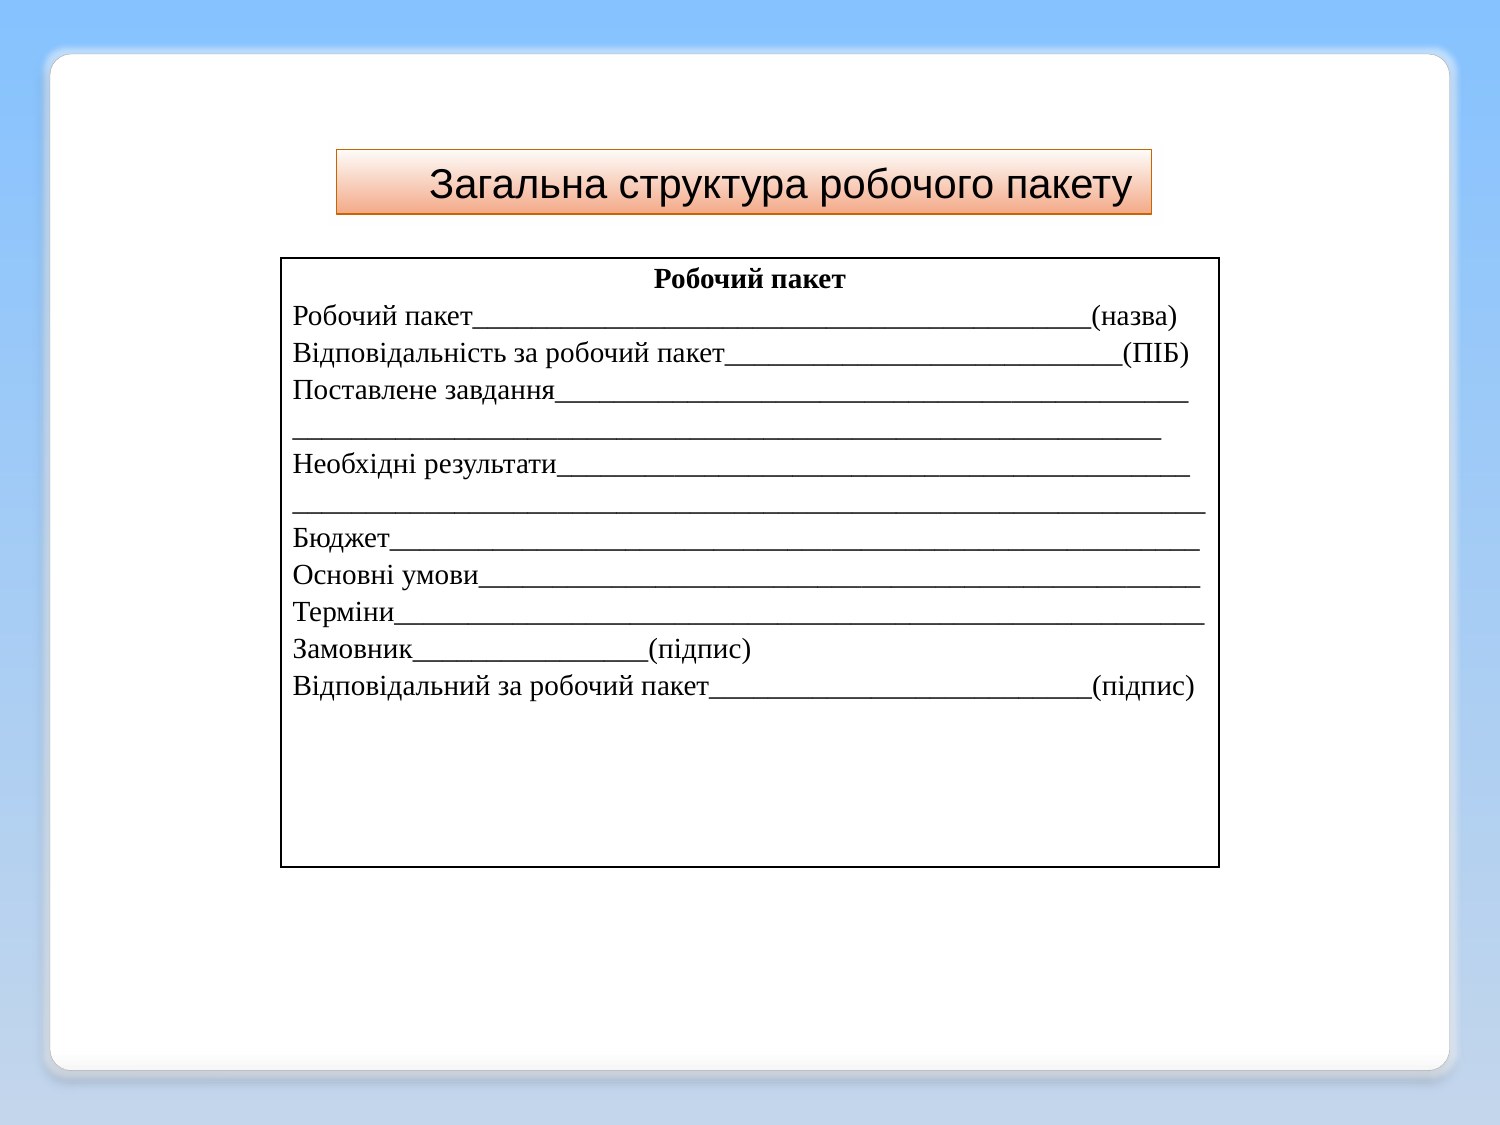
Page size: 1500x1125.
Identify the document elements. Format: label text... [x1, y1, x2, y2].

text_box Загальна структура робочого пакету [336, 149, 1152, 215]
table_header Робочий пакет Робочий пакет__________________________________________(назва) Відповідальність за робочий пакет___________________________(ПІБ) Поставлене завдання___________________________________________ ___________________________________________________________ Необхідні результати___________________________________________ ______________________________________________________________ Бюджет_______________________________________________________ Основні умови_________________________________________________ Терміни_______________________________________________________ Замовник________________(підпис) Відповідальний за робочий пакет__________________________(підпис) [282, 259, 1218, 866]
